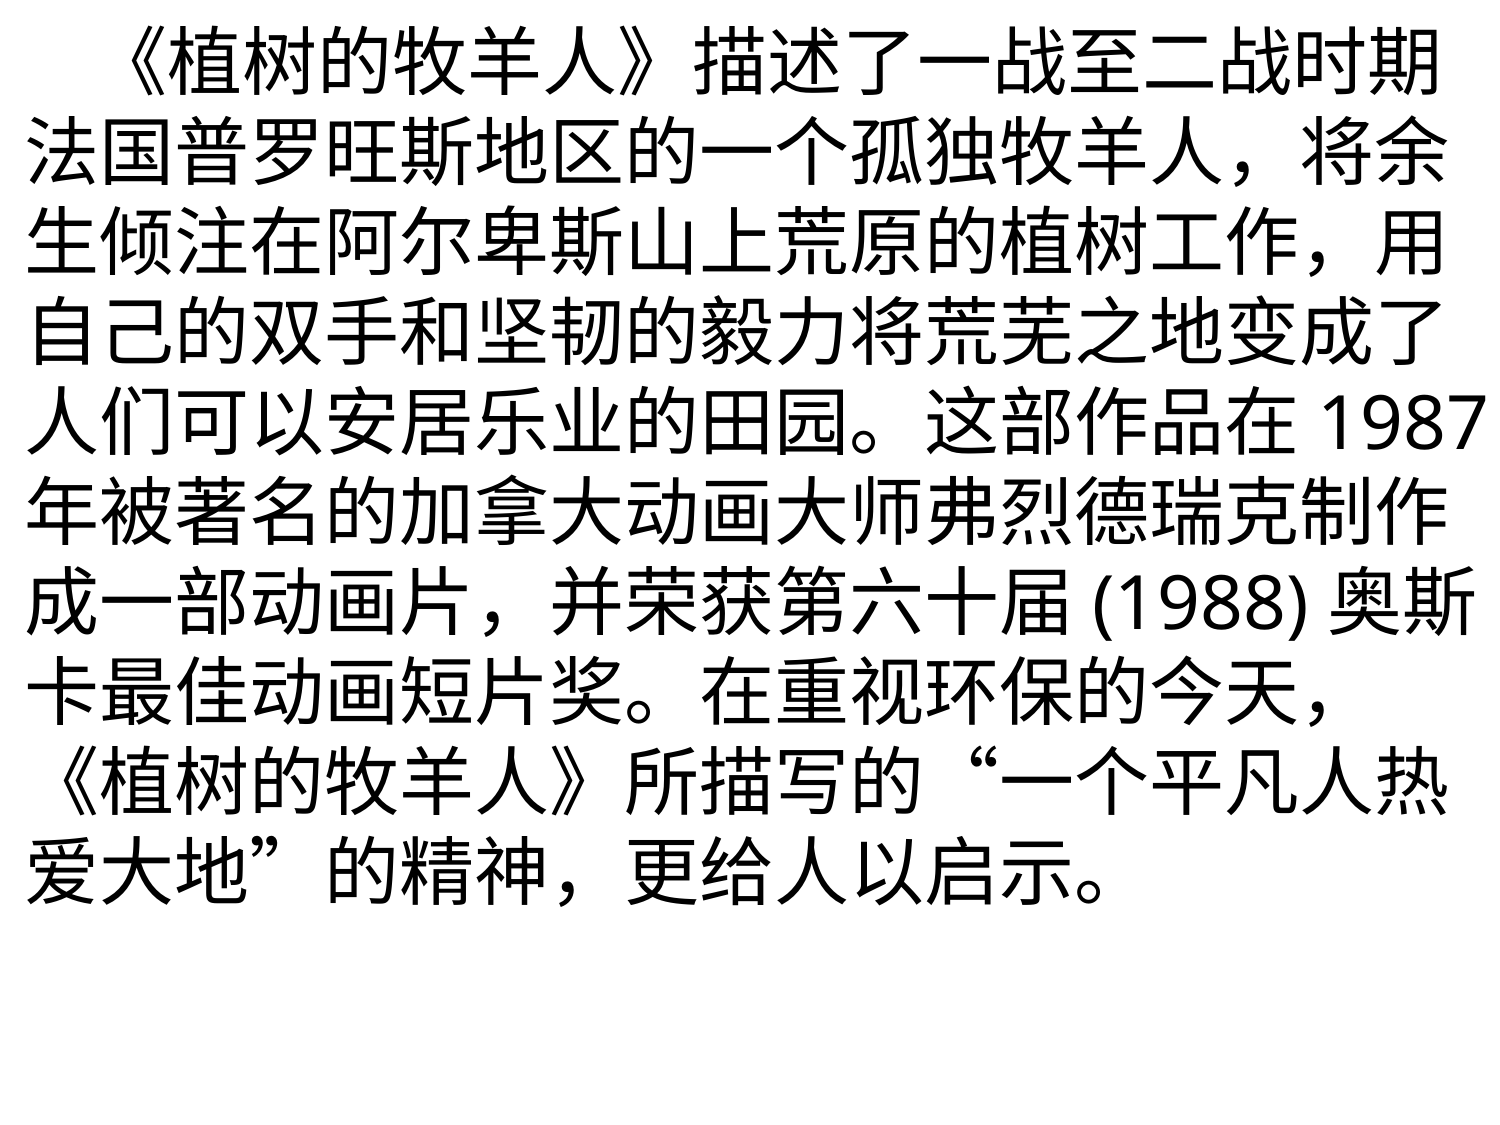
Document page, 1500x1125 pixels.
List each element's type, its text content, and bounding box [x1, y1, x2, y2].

list 《植树的牧羊人》描述了一战至二战时期法国普罗旺斯地区的一个孤独牧羊人，将余生倾注在阿尔卑斯山上荒原的植树工作，用自己的双手和坚韧的毅力将荒芜之地变成了人们可以安居乐业的田园。这部作品在1987年被著名的加拿大动画大师弗烈德瑞克制作成一部动画片，并荣获第六十届(1988)奥斯卡最佳动画短片奖。在重视环保的今天，《植树的牧羊人》所描写的“一个平凡人热爱大地”的精神，更给人以启示。 [0, 6, 1500, 1119]
